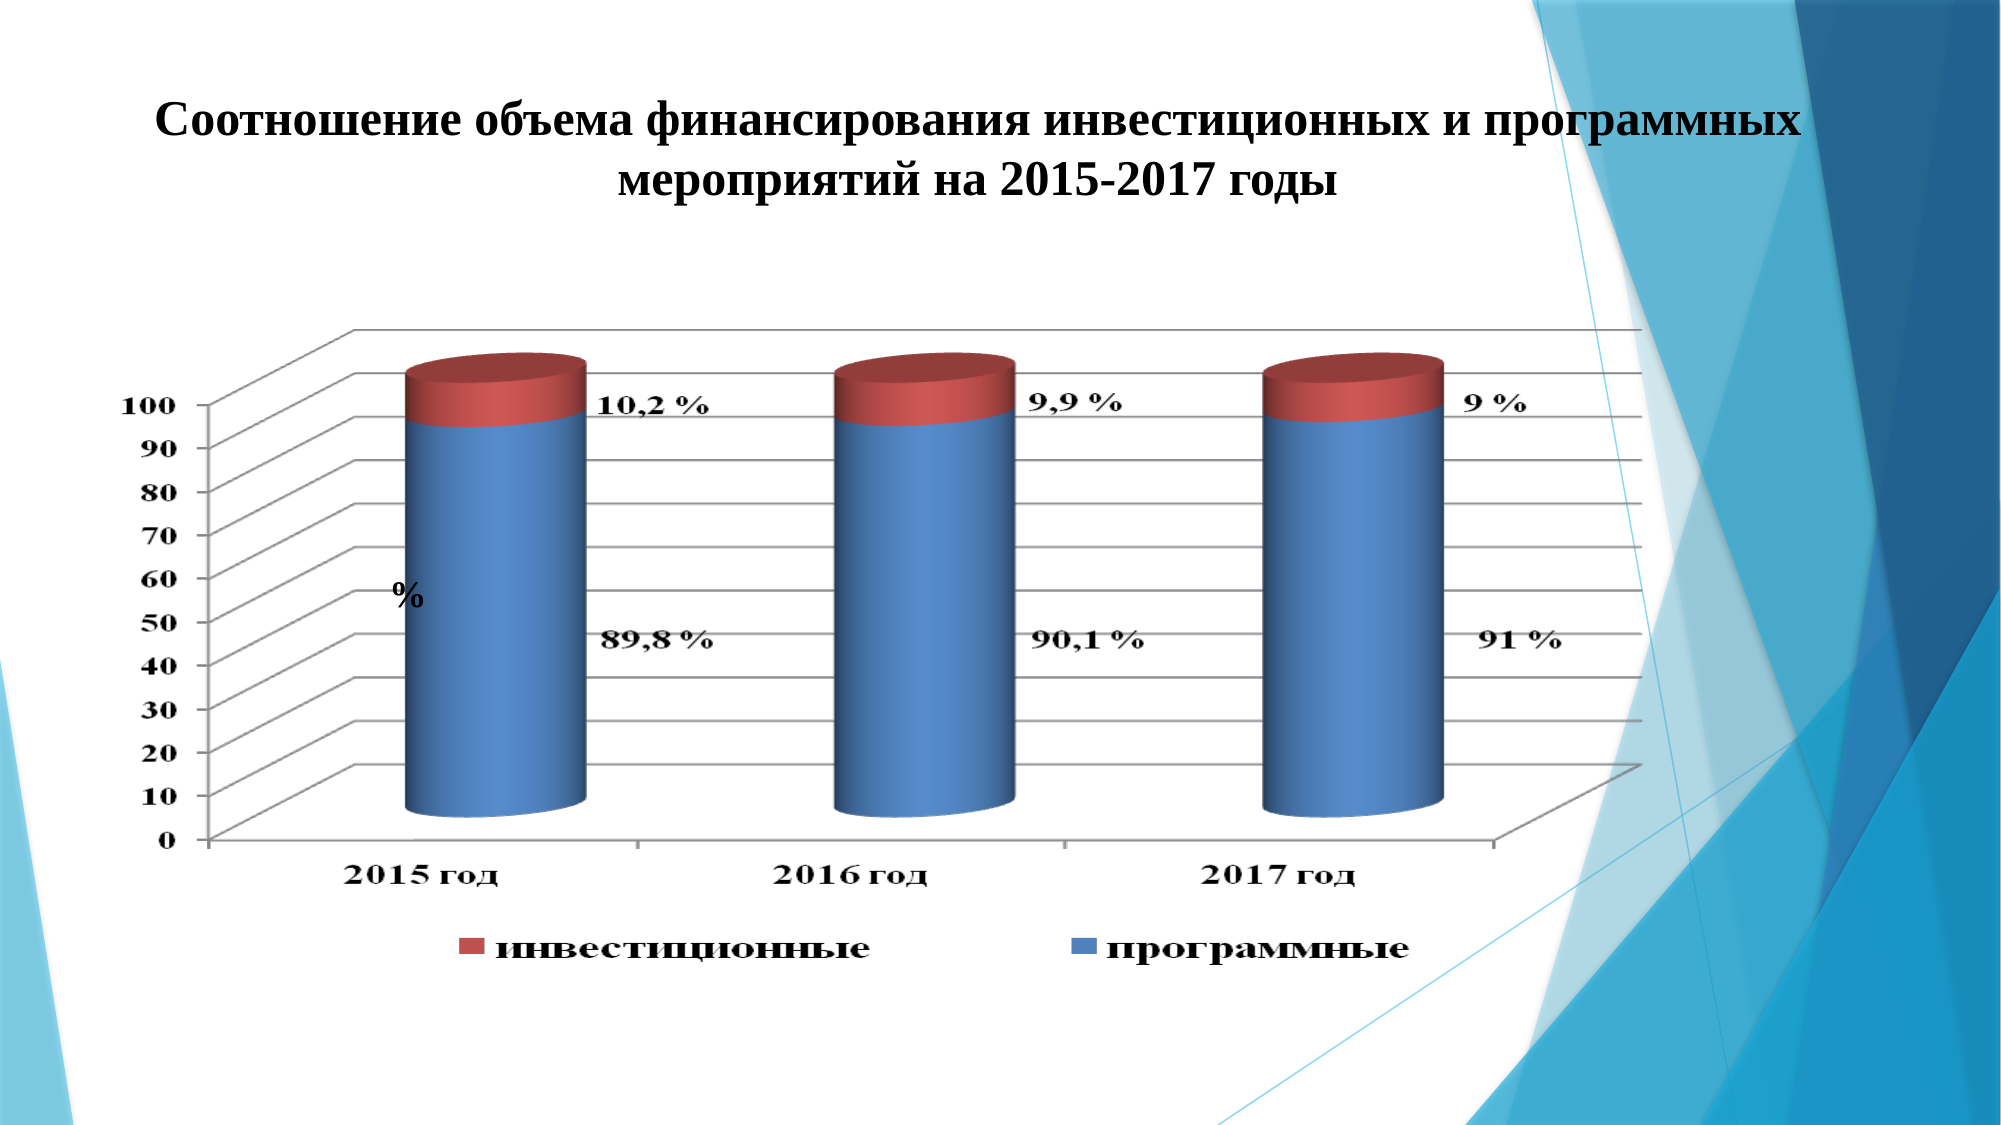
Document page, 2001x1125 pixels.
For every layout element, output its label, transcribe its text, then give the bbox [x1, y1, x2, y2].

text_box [39, 291, 1917, 997]
title [338, 31, 1689, 78]
title [338, 213, 1689, 219]
text_box Соотношение объема финансирования инвестиционных и программных мероприятий на 2015-2017 годы [39, 78, 1916, 213]
